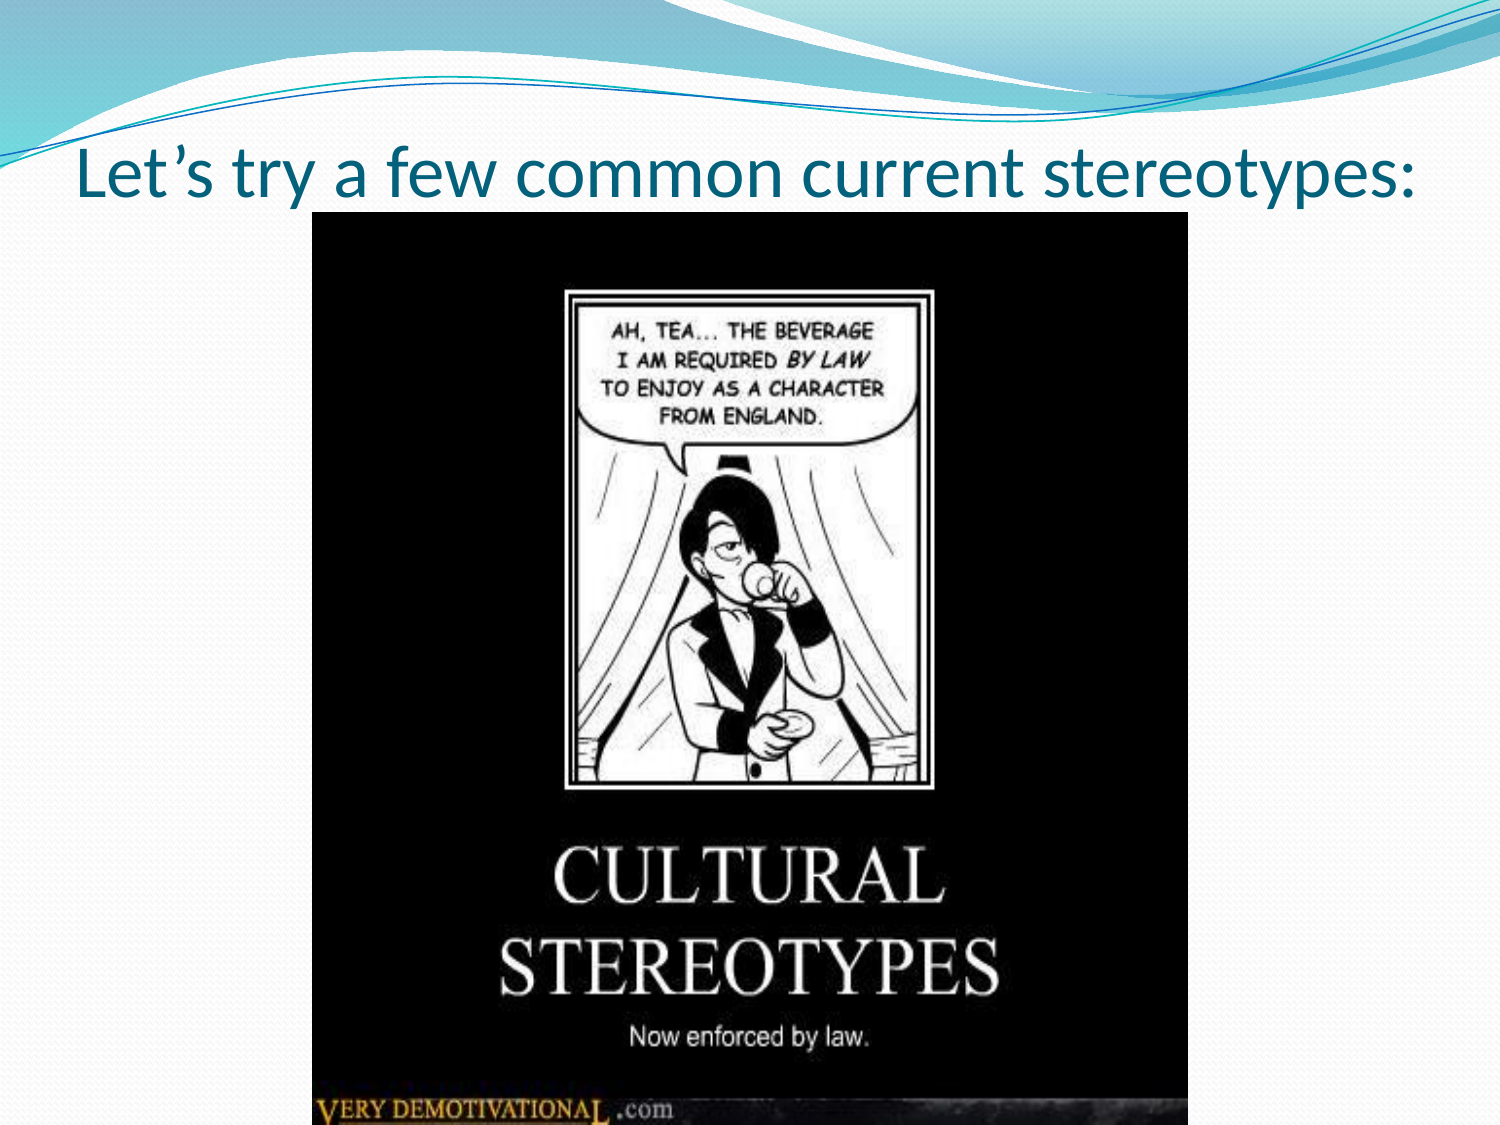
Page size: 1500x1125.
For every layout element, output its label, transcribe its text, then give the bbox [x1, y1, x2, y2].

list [312, 212, 1188, 1125]
title Let’s try a few common current stereotypes: [75, 24, 1425, 213]
